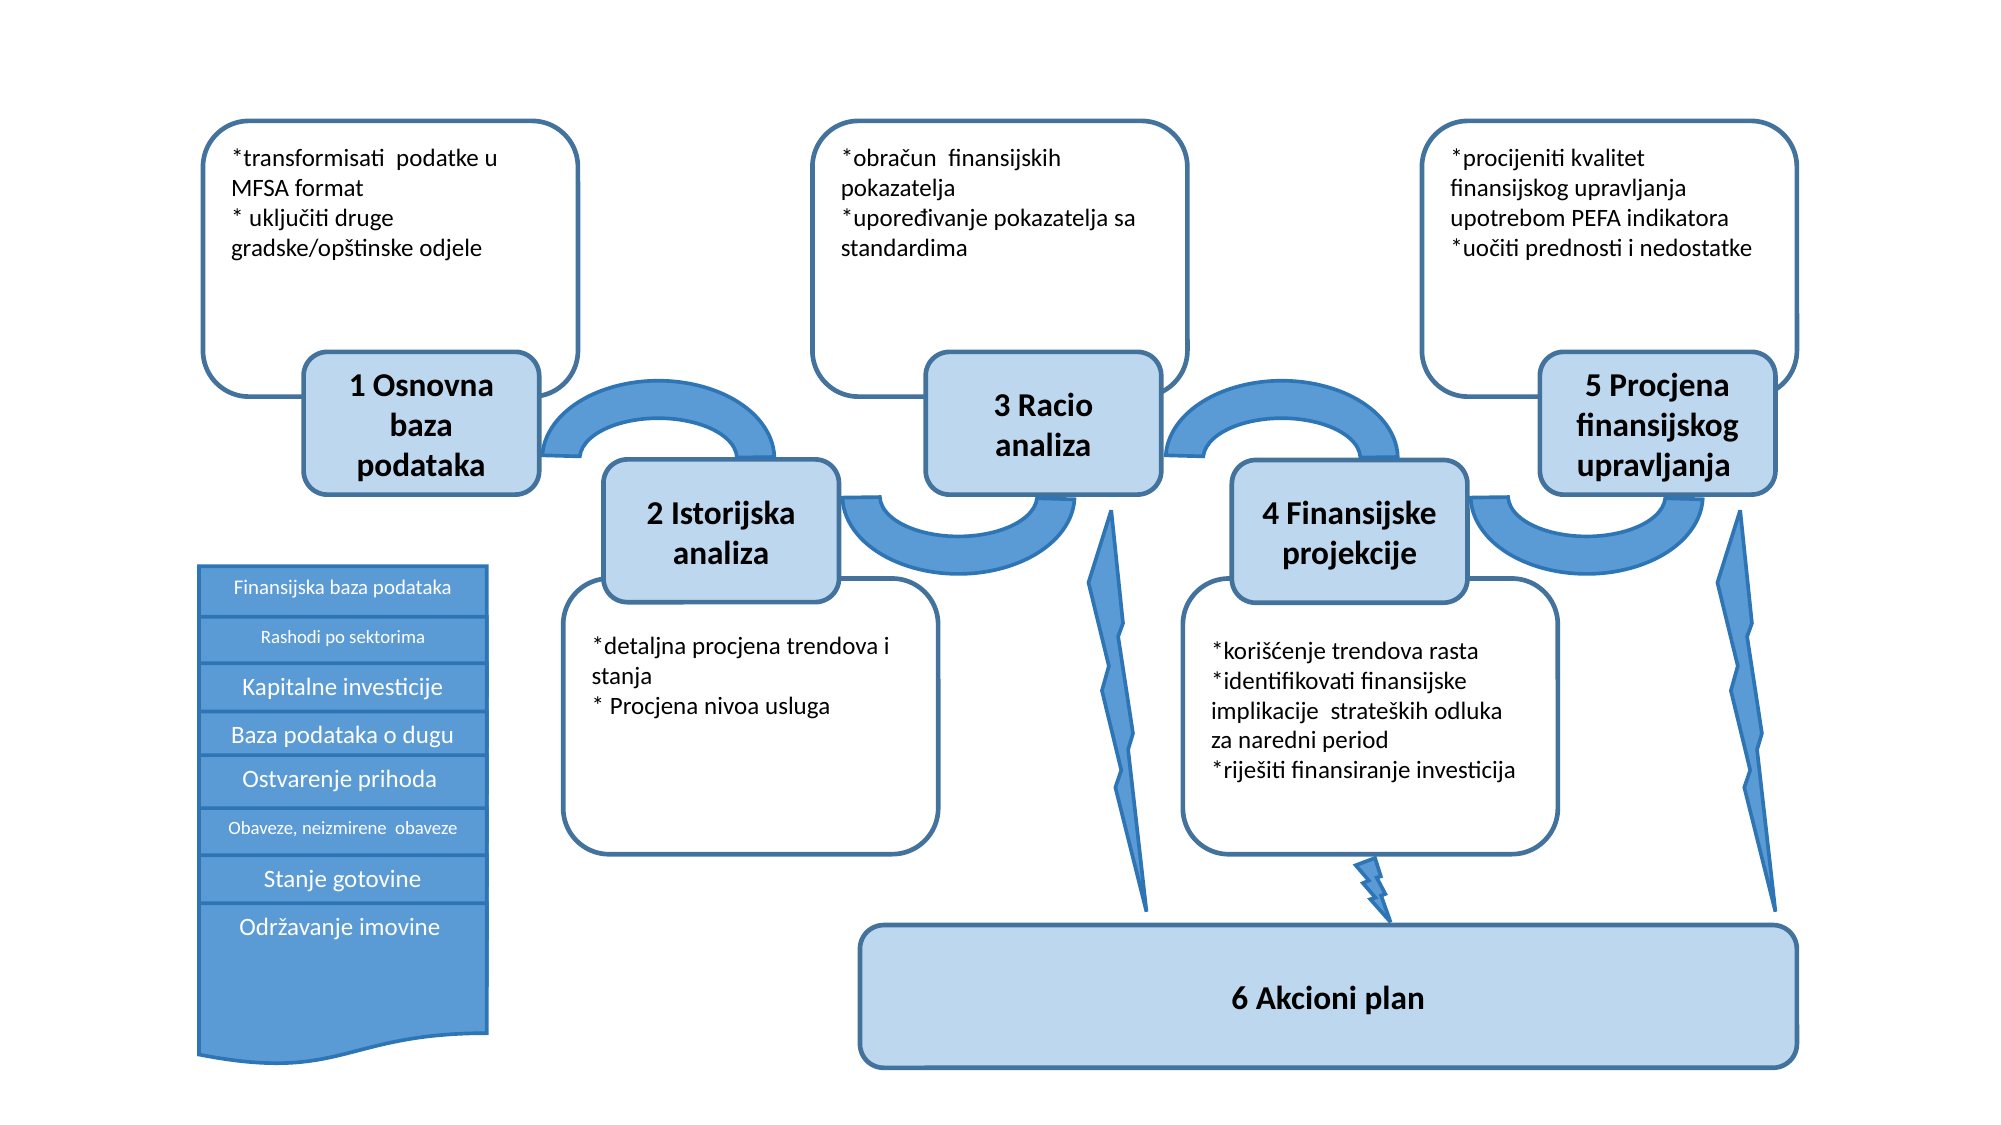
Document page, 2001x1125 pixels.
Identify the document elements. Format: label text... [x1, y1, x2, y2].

text_box 3 Racio analiza [924, 350, 1163, 496]
text_box *detaljna procjena trendova i stanja * Procjena nivoa usluga [562, 577, 940, 856]
text_box 4 Finansijske projekcije [1230, 458, 1469, 604]
text_box [1164, 379, 1399, 459]
text_box Finansijska baza podataka [198, 565, 488, 615]
text_box [841, 496, 1076, 575]
text_box Ostvarenje prihoda [198, 754, 488, 807]
text_box Održavanje imovine [198, 902, 488, 1065]
text_box [1353, 856, 1392, 923]
text_box Stanje gotovine [198, 854, 488, 902]
text_box *korišćenje trendova rasta *identifikovati finansijske implikacije strateških odluka za naredni period *riješiti finansiranje investicija [1181, 577, 1559, 856]
text_box 6 Akcioni plan [858, 924, 1798, 1069]
text_box [1716, 509, 1777, 912]
text_box *transformisati podatke u MFSA format * uključiti druge gradske/opštinske odjele [201, 119, 580, 398]
text_box *obračun finansijskih pokazatelja *upoređivanje pokazatelja sa standardima [811, 119, 1189, 398]
text_box [1087, 509, 1148, 912]
text_box Obaveze, neizmirene obaveze [198, 807, 488, 854]
text_box *procijeniti kvalitet finansijskog upravljanja upotrebom PEFA indikatora *uočiti prednosti i nedostatke [1420, 119, 1798, 398]
text_box [541, 379, 776, 459]
text_box Kapitalne investicije [198, 662, 488, 710]
text_box 5 Procjena finansijskog upravljanja [1538, 350, 1777, 496]
text_box 2 Istorijska analiza [602, 458, 841, 604]
text_box 1 Osnovna baza podataka [302, 350, 541, 496]
text_box [1469, 496, 1704, 575]
text_box Baza podataka o dugu [198, 710, 488, 754]
text_box Rashodi po sektorima [198, 615, 488, 662]
